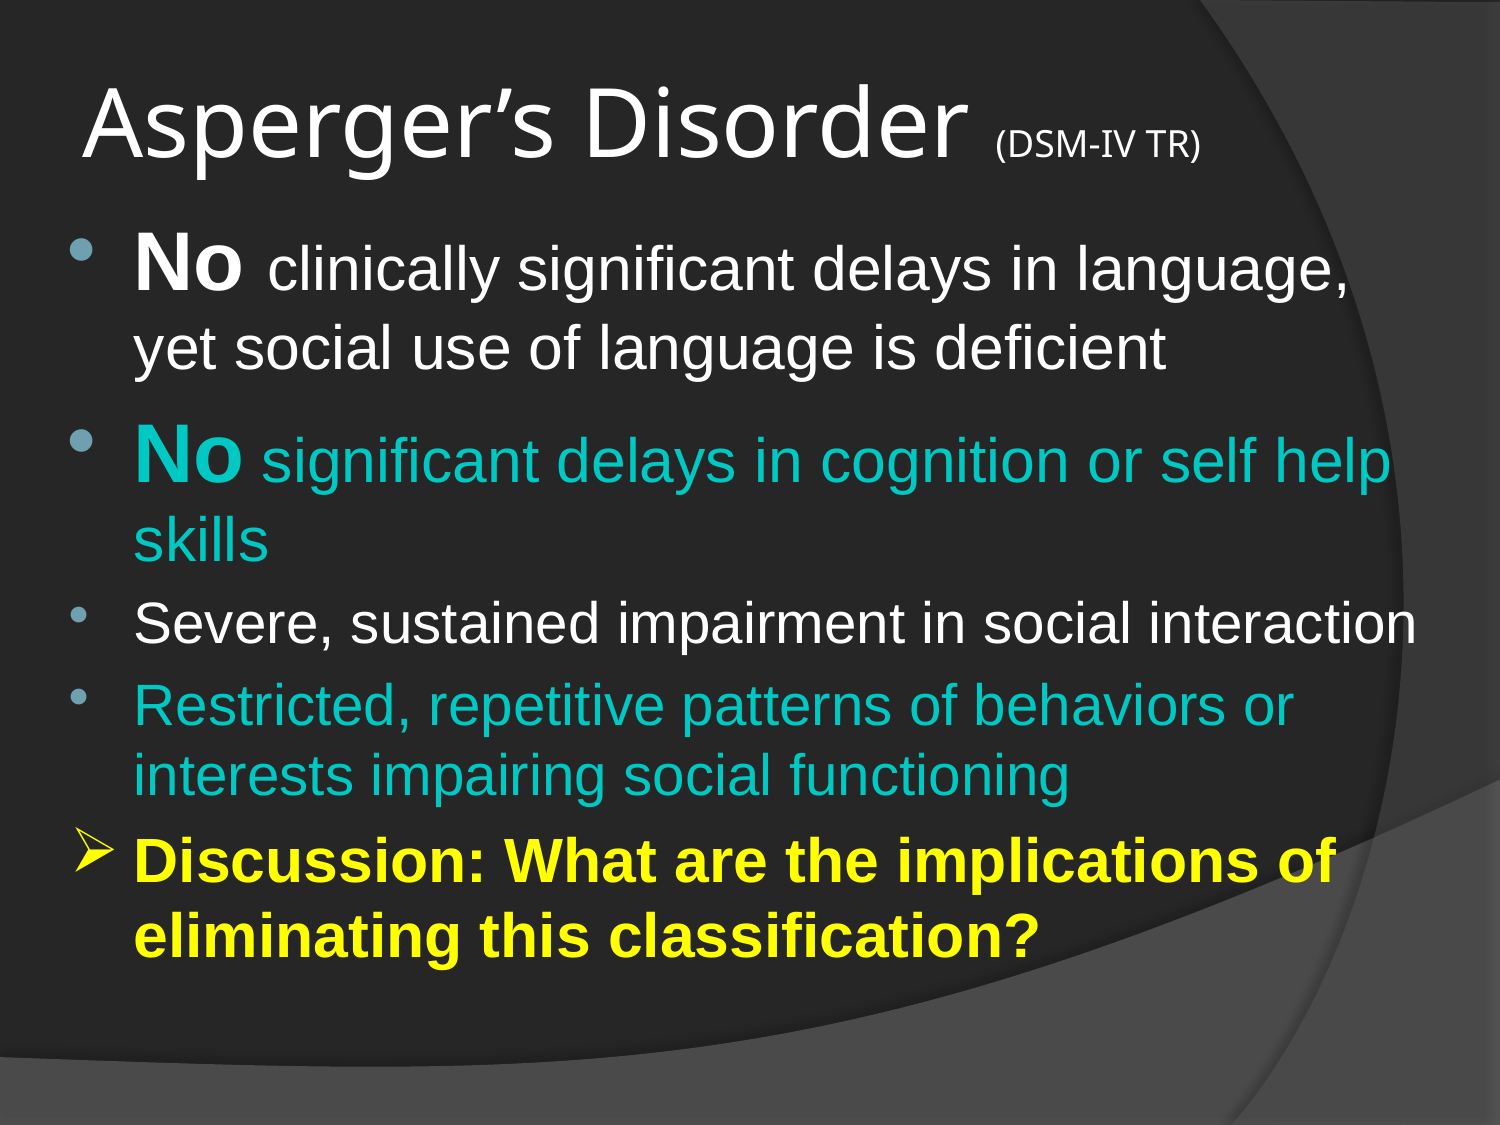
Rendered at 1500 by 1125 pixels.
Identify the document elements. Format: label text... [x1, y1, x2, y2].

title Asperger’s Disorder (DSM-IV TR) [75, 24, 1425, 200]
list No clinically significant delays in language, yet social use of language is deficient No significant delays in cognition or self help skills Severe, sustained impairment in social interaction Restricted, repetitive patterns of behaviors or interests impairing social functioning Discussion: What are the implications of eliminating this classification? [50, 200, 1451, 1026]
